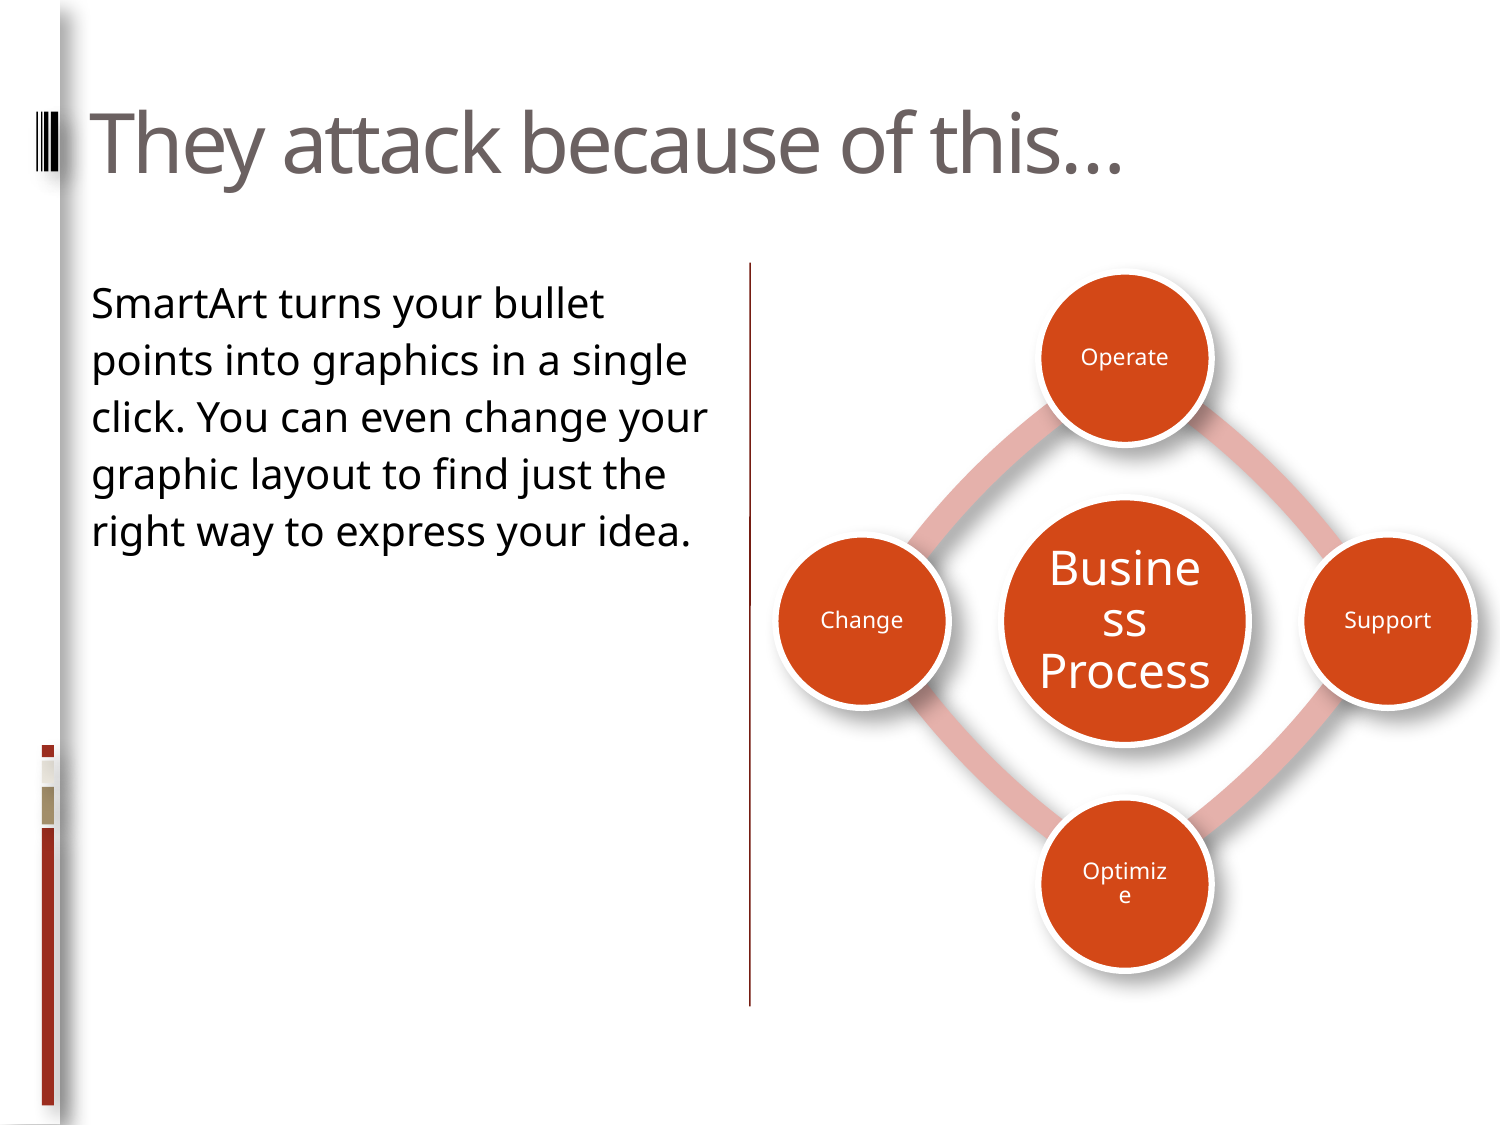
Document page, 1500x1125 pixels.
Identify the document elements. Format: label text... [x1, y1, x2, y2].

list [774, 237, 1476, 1006]
list SmartArt turns your bullet points into graphics in a single click. You can even change your graphic layout to find just the right way to express your idea. [76, 262, 739, 1005]
title They attack because of this… [75, 34, 1425, 247]
